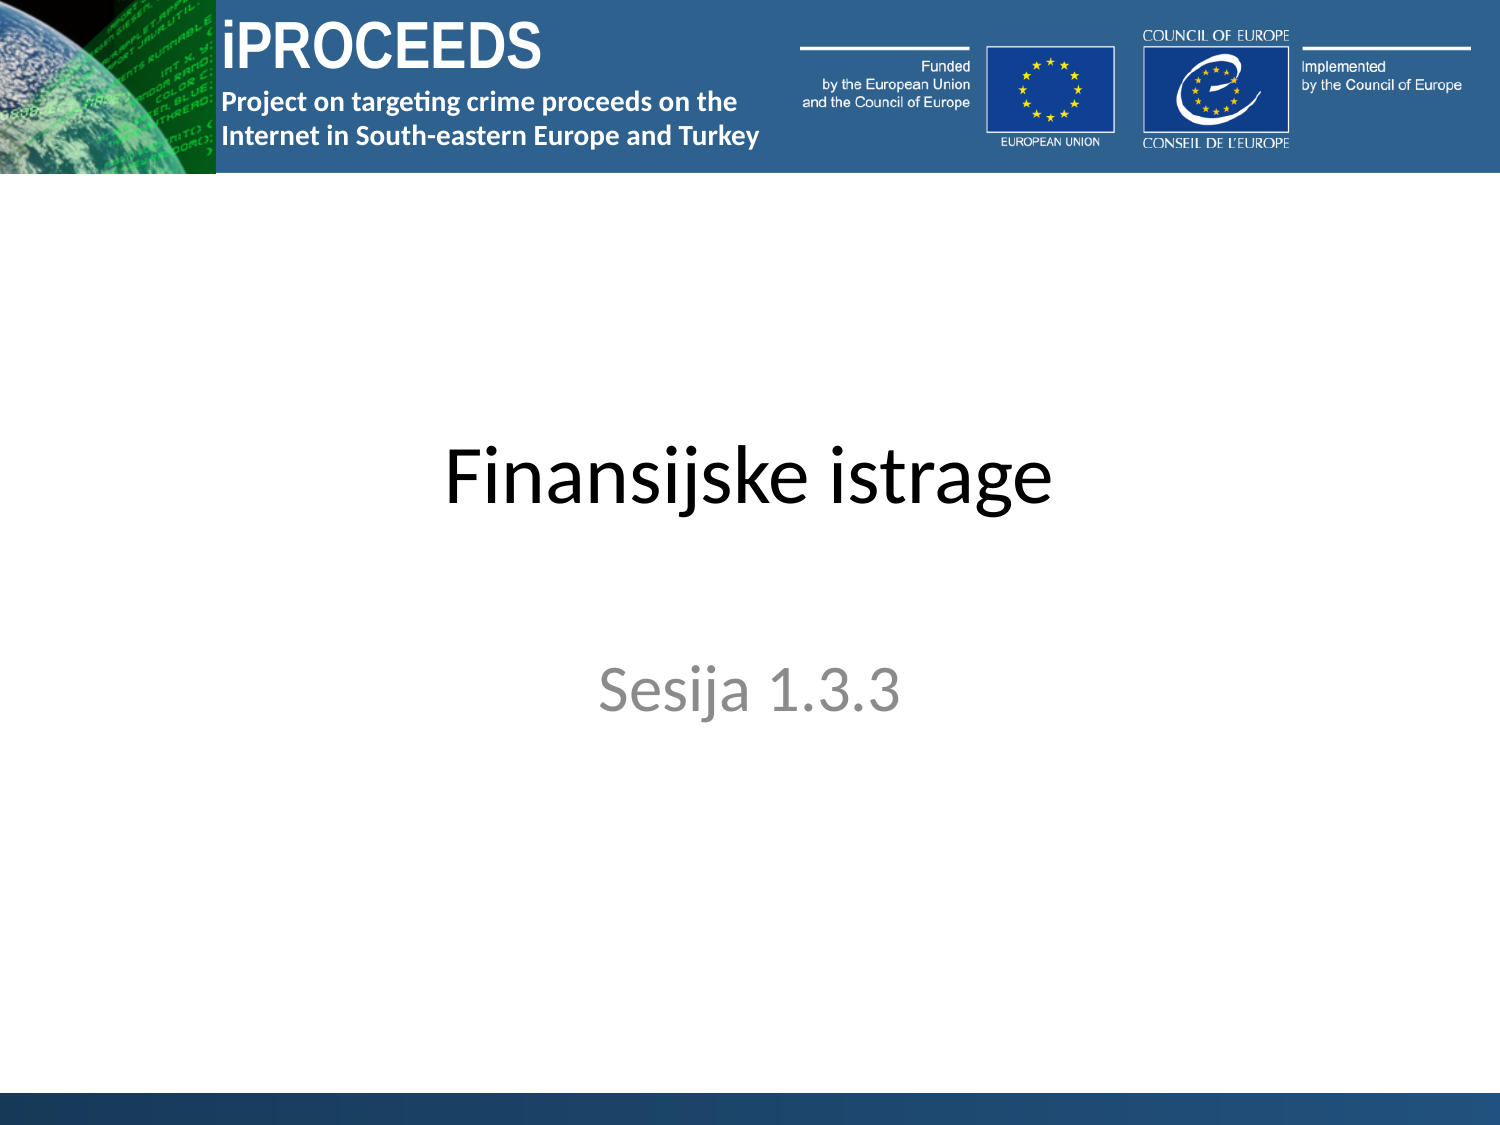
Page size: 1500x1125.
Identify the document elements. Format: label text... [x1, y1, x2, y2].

text_box iPROCEEDS Project on targeting crime proceeds on the Internet in South-eastern Europe and Turkey [206, 0, 833, 199]
text_box [833, 0, 1500, 175]
picture [799, 30, 1471, 148]
picture [0, 0, 216, 174]
title Finansijske istrage [112, 349, 1388, 591]
text_box [0, 1092, 1500, 1125]
subtitle Sesija 1.3.3 [224, 637, 1276, 926]
